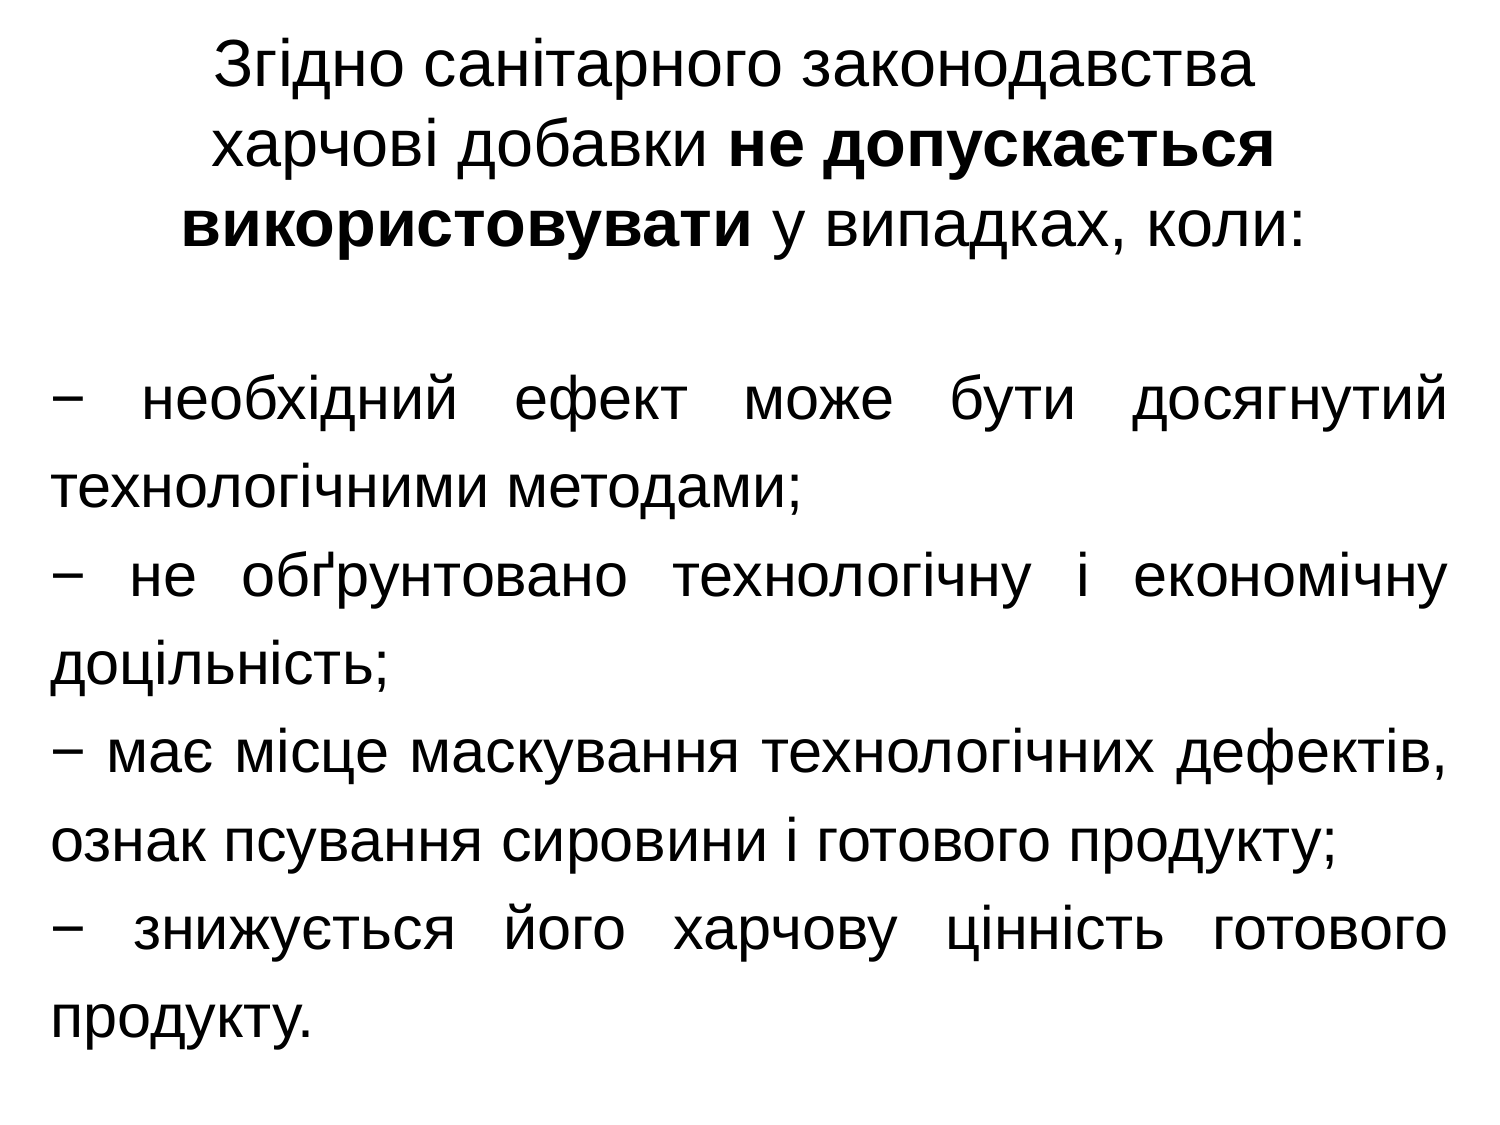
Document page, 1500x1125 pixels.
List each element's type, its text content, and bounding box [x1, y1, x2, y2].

title Згідно санітарного законодавства харчові добавки не допускається використовувати у випадках, коли: [35, 0, 1454, 262]
list − необхідний ефект може бути досягнутий технологічними методами; − не обґрунтовано технологічну і економічну доцільність; − має місце маскування технологічних дефектів, ознак псування сировини і готового продукту; − знижується його харчову цінність готового продукту. [35, 262, 1465, 1067]
